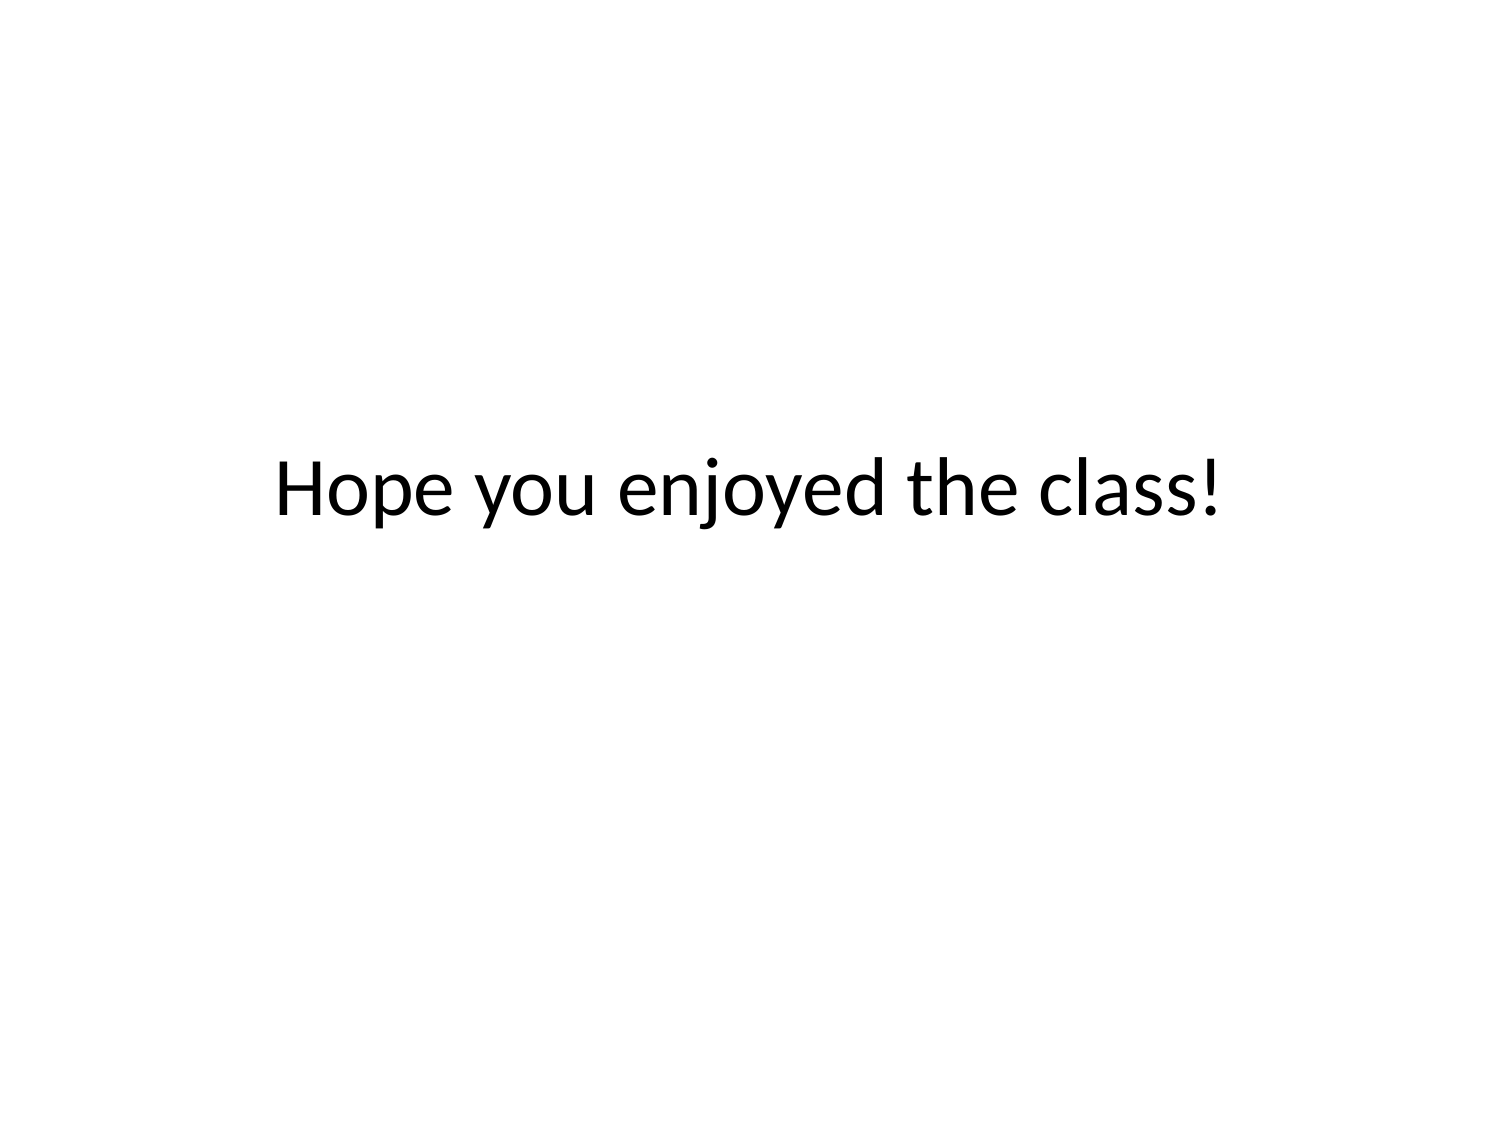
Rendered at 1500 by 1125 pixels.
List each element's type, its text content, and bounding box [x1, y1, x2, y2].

subtitle Hope you enjoyed the class! [225, 425, 1275, 713]
